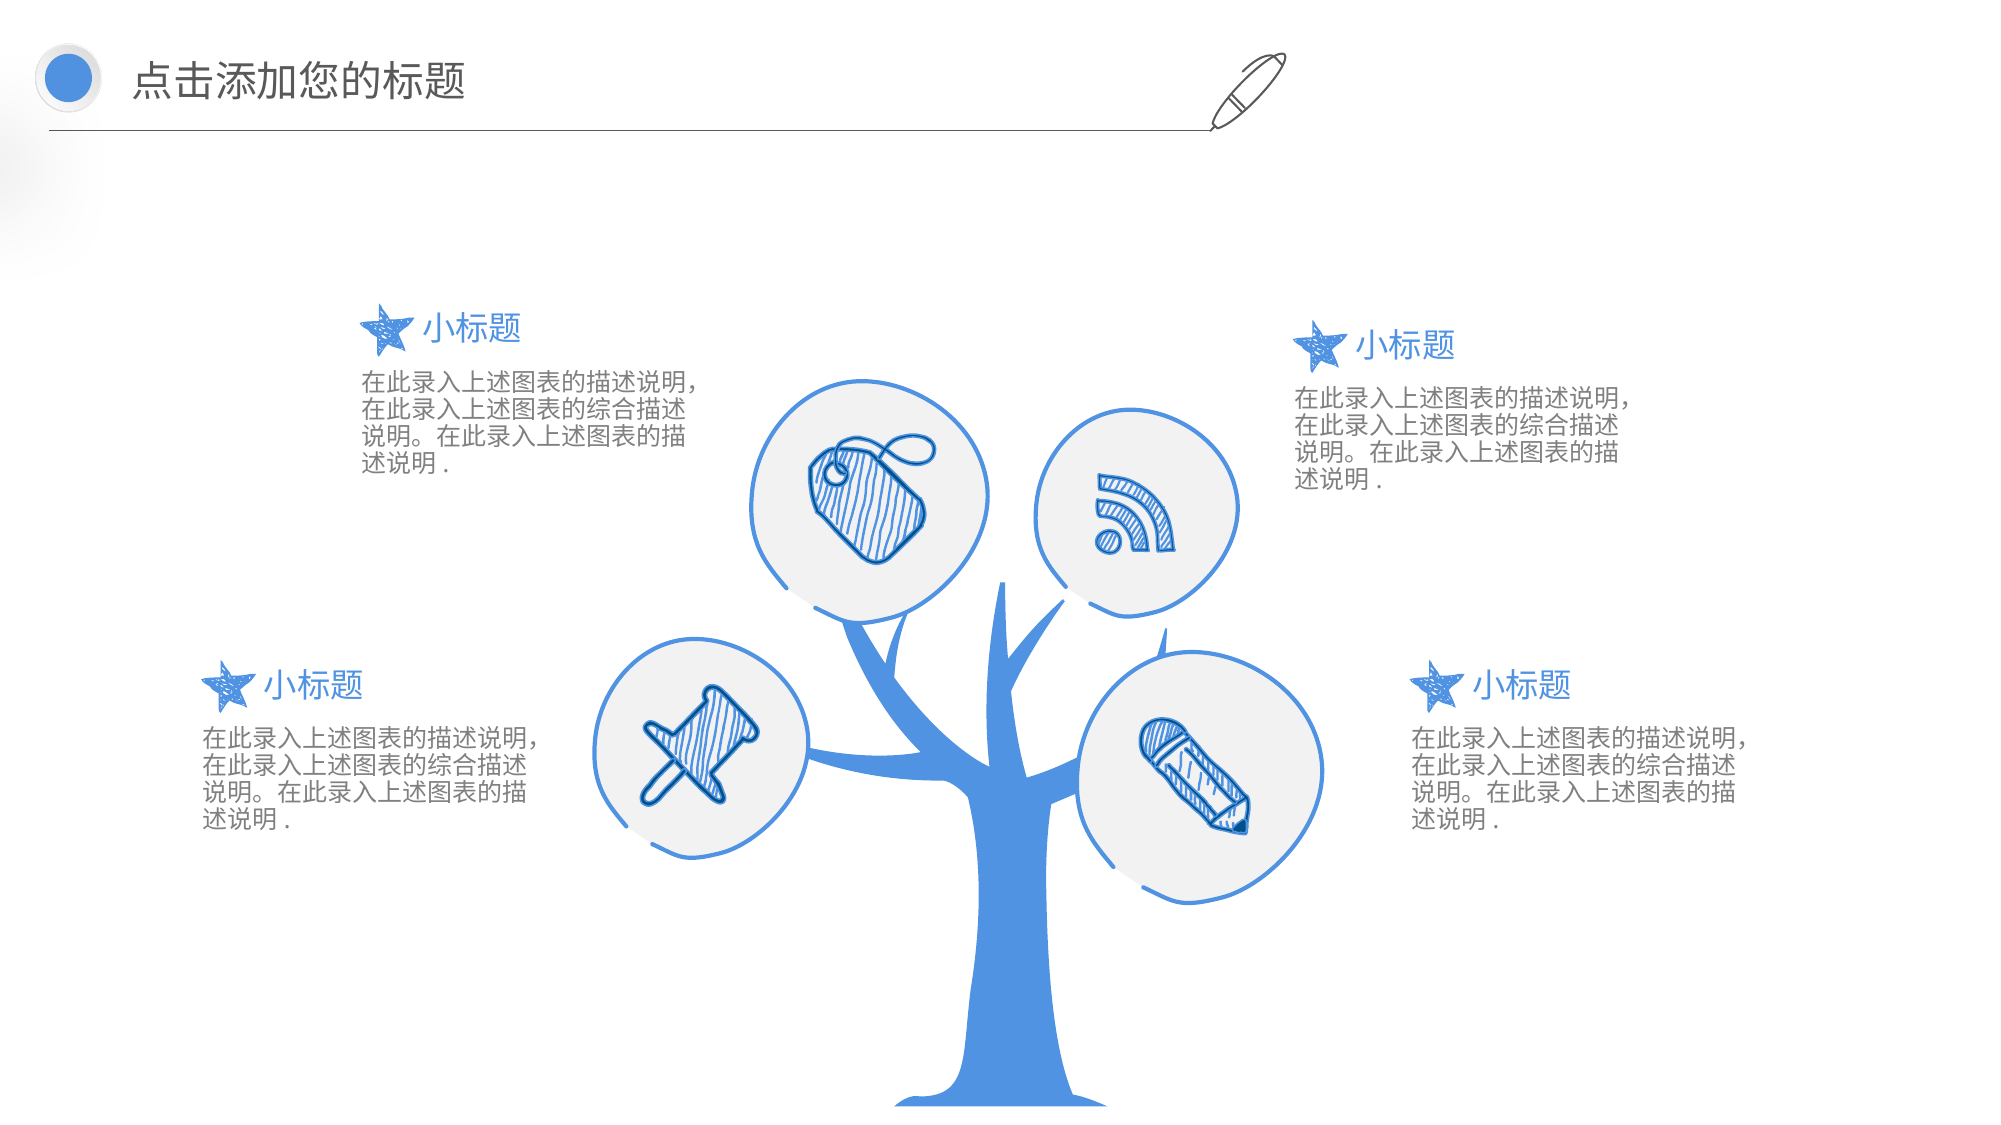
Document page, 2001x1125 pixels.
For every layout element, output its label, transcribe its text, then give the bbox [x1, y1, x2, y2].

text_box 点击添加您的标题 [111, 45, 510, 116]
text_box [1396, 656, 1772, 844]
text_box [1034, 408, 1239, 615]
text_box [1158, 628, 1168, 651]
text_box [346, 300, 722, 487]
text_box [188, 656, 564, 844]
text_box [809, 582, 1108, 1107]
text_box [1075, 651, 1323, 901]
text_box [35, 43, 102, 113]
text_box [593, 638, 809, 856]
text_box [749, 380, 988, 621]
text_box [1279, 316, 1656, 504]
text_box [1211, 53, 1286, 131]
text_box [1210, 645, 1232, 651]
